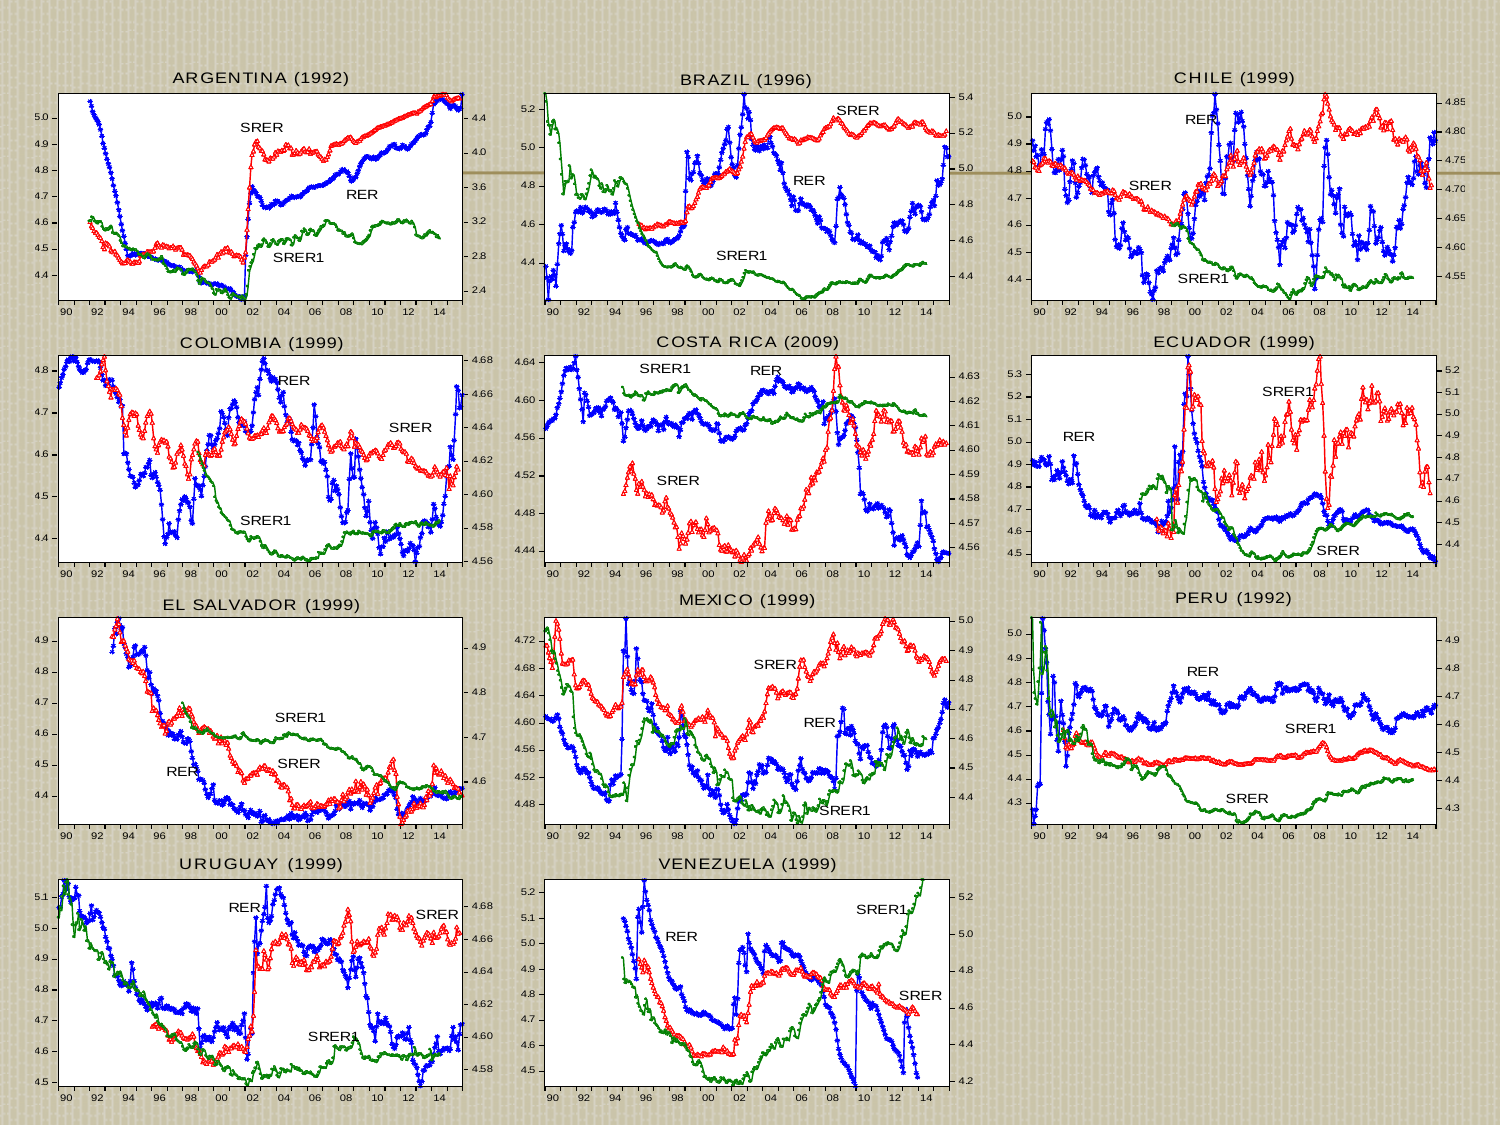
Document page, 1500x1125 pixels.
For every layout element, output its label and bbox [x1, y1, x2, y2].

picture [34, 70, 1466, 1102]
